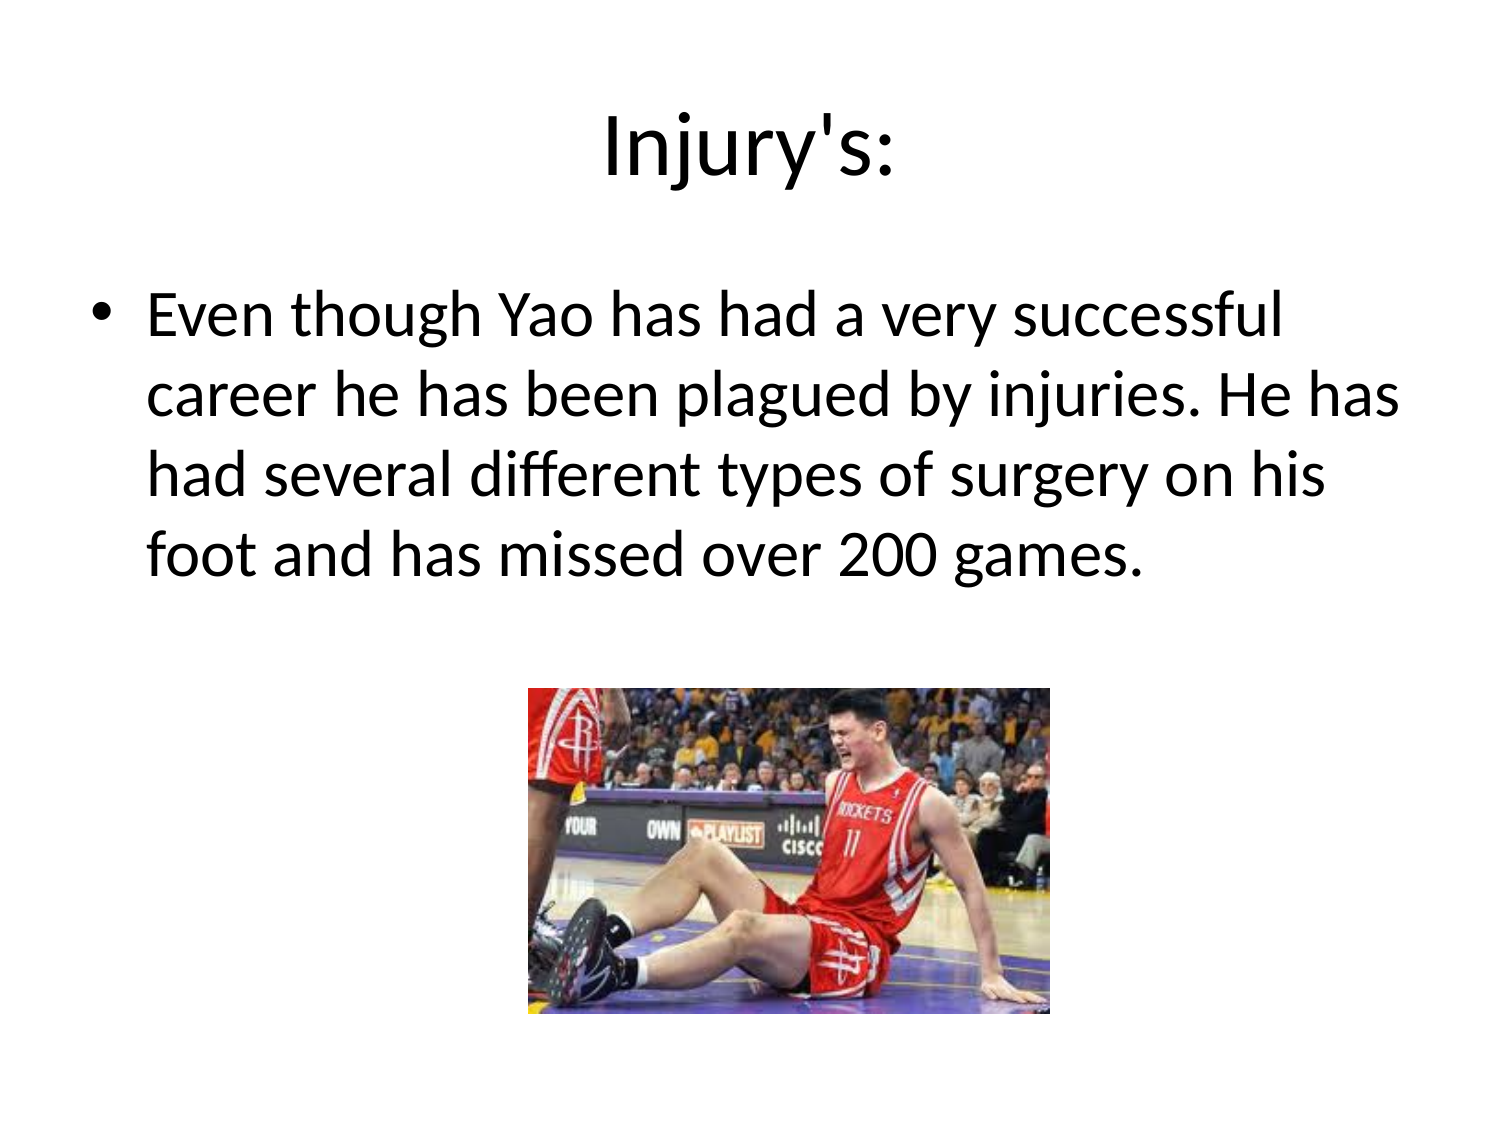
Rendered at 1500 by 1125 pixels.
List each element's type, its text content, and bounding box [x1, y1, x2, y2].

title Injury's: [75, 45, 1425, 233]
picture [527, 688, 1051, 1015]
list Even though Yao has had a very successful career he has been plagued by injuries. He has had several different types of surgery on his foot and has missed over 200 games. [75, 262, 1425, 1005]
